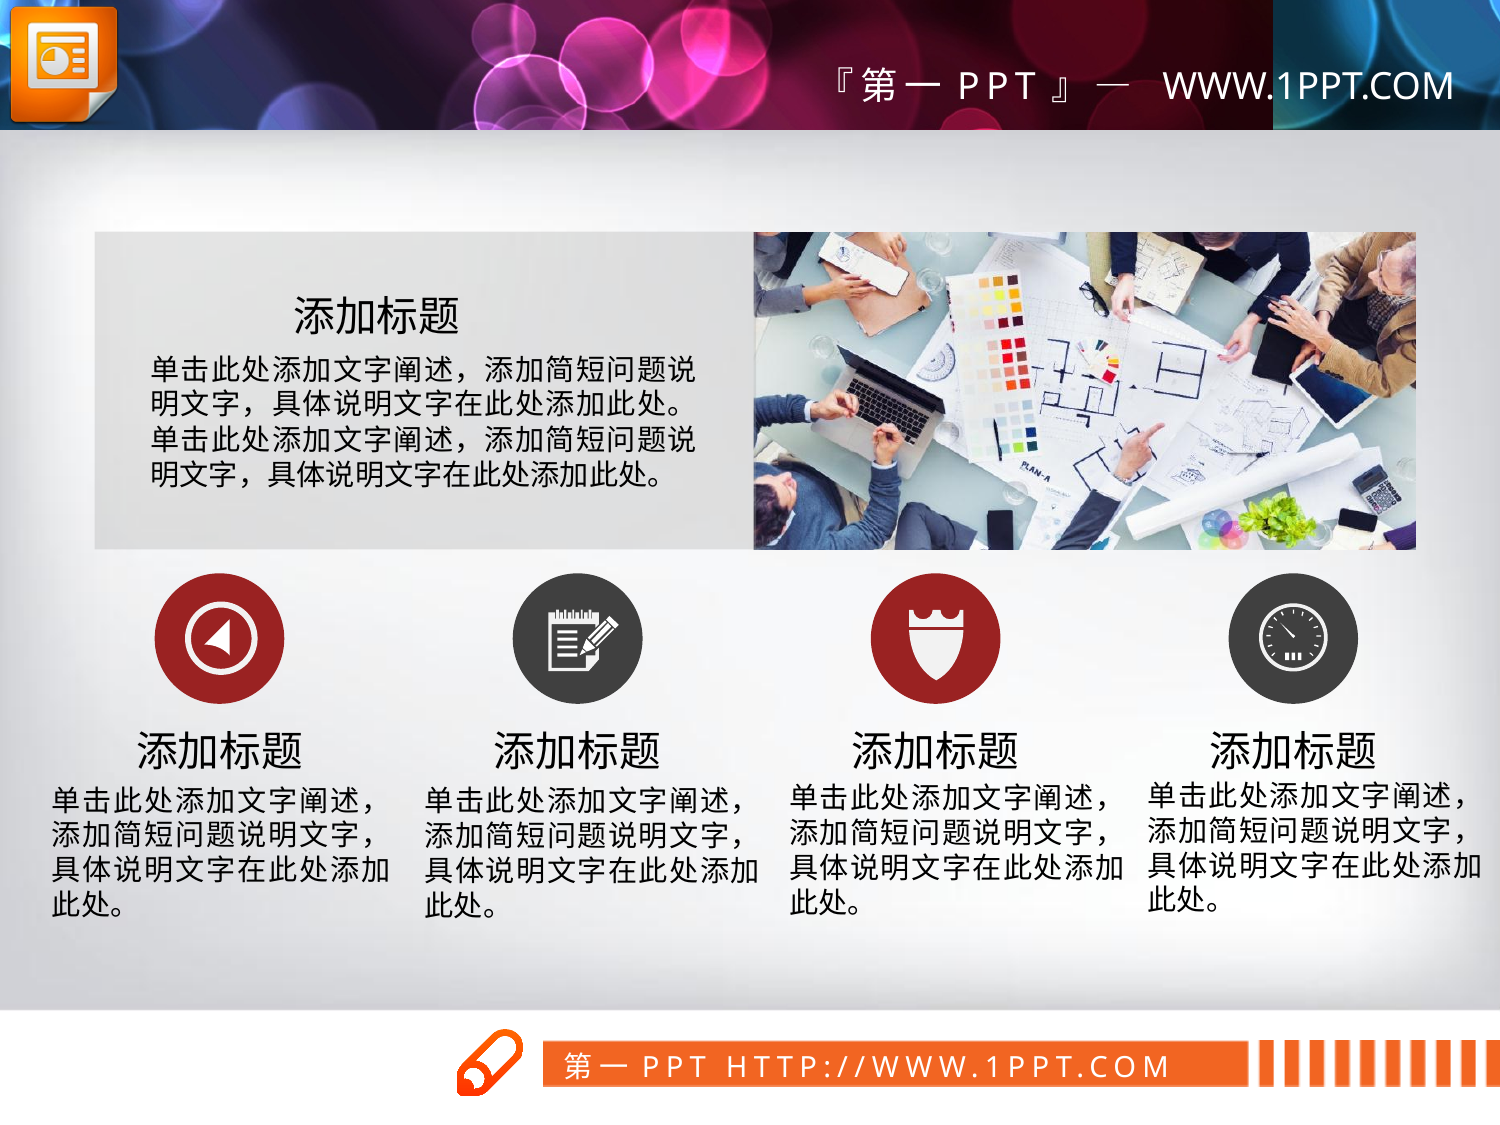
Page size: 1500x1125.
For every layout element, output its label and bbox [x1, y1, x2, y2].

picture [543, 1040, 1500, 1087]
text_box [870, 573, 1001, 705]
text_box [154, 573, 285, 705]
text_box [94, 231, 757, 550]
text_box [1228, 573, 1359, 705]
text_box [512, 573, 643, 705]
text_box [138, 283, 709, 534]
text_box [777, 719, 1133, 928]
text_box [757, 232, 1416, 550]
picture [0, 0, 1500, 1012]
text_box [40, 719, 403, 930]
text_box [1136, 719, 1495, 925]
text_box [413, 719, 772, 930]
